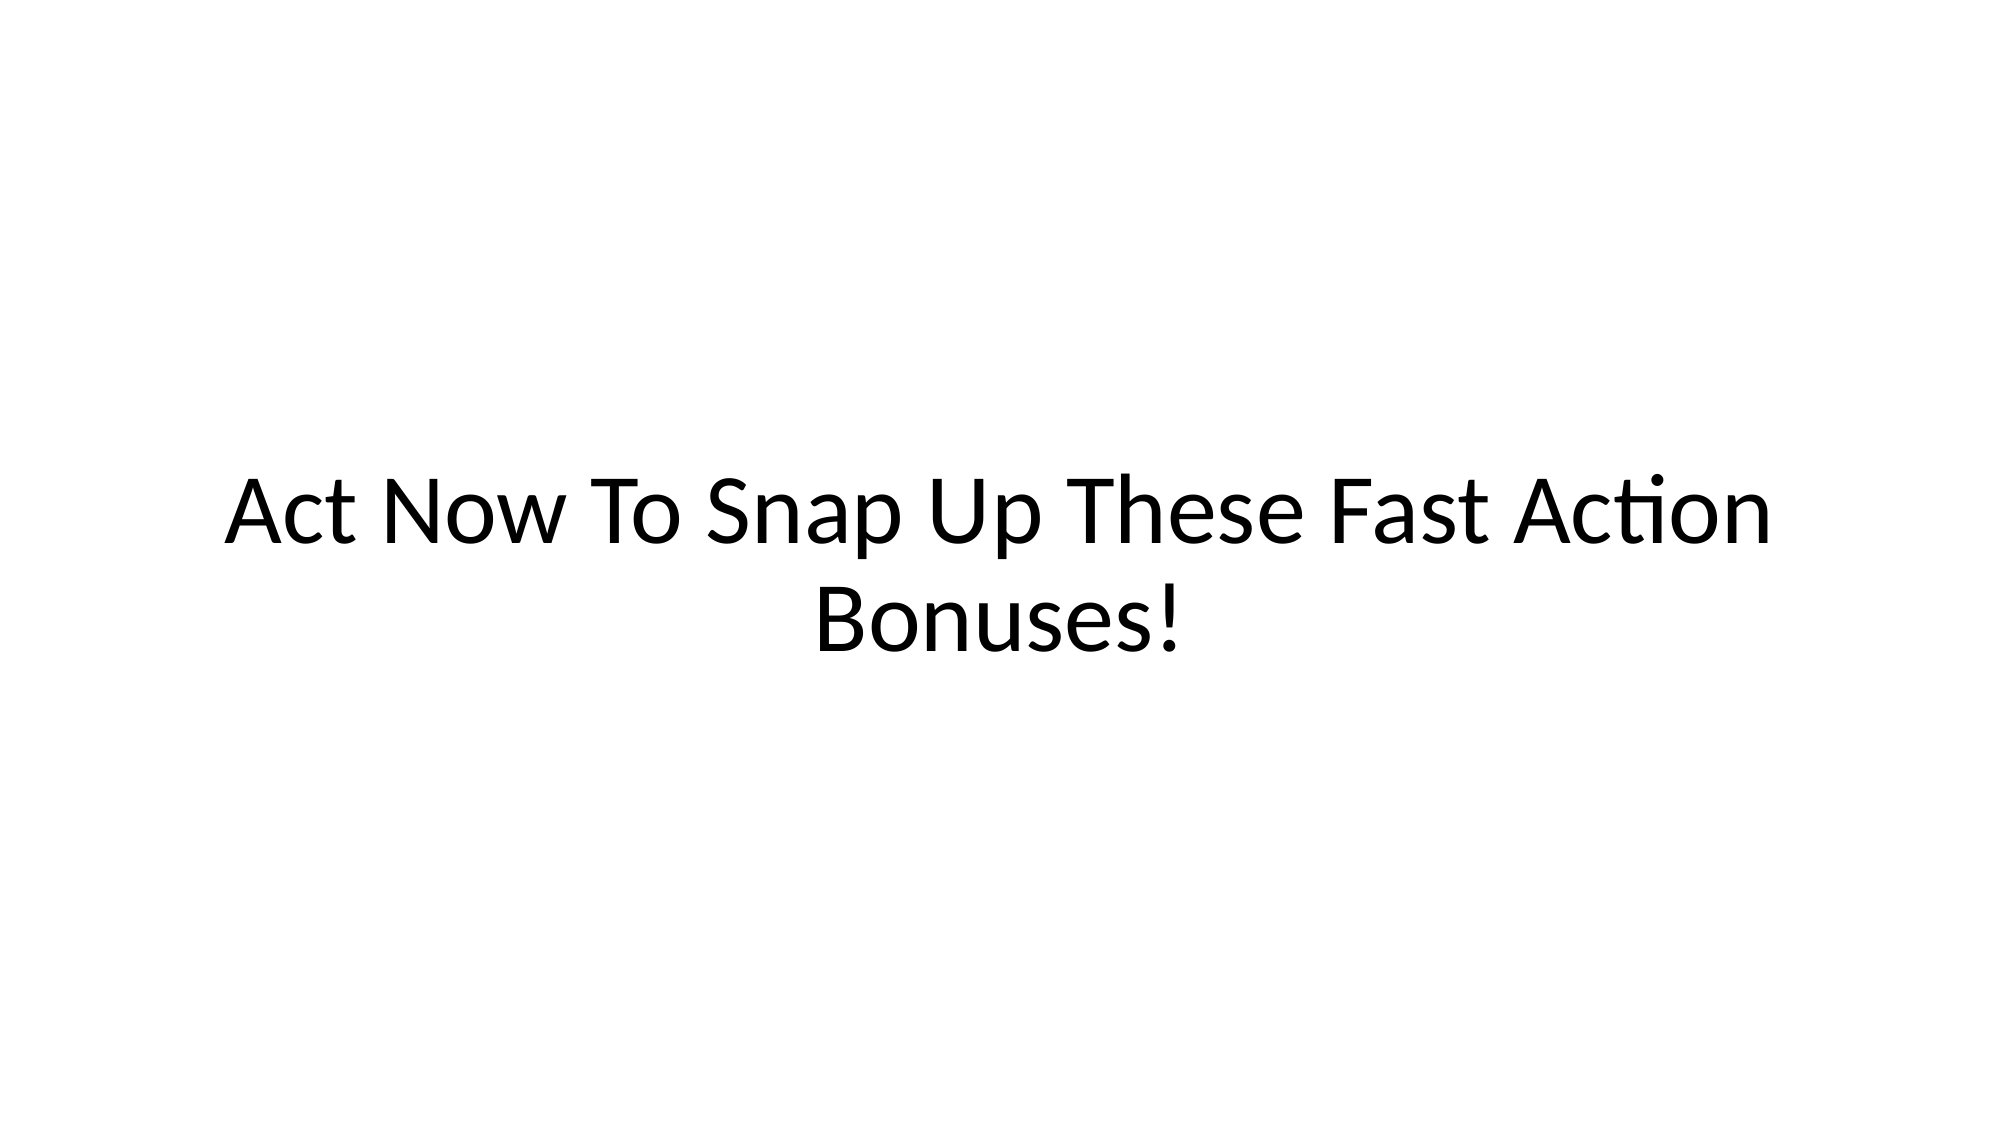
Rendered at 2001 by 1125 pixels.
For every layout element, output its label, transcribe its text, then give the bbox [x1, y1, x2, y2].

list Act Now To Snap Up These Fast Action Bonuses! [137, 450, 1863, 1014]
